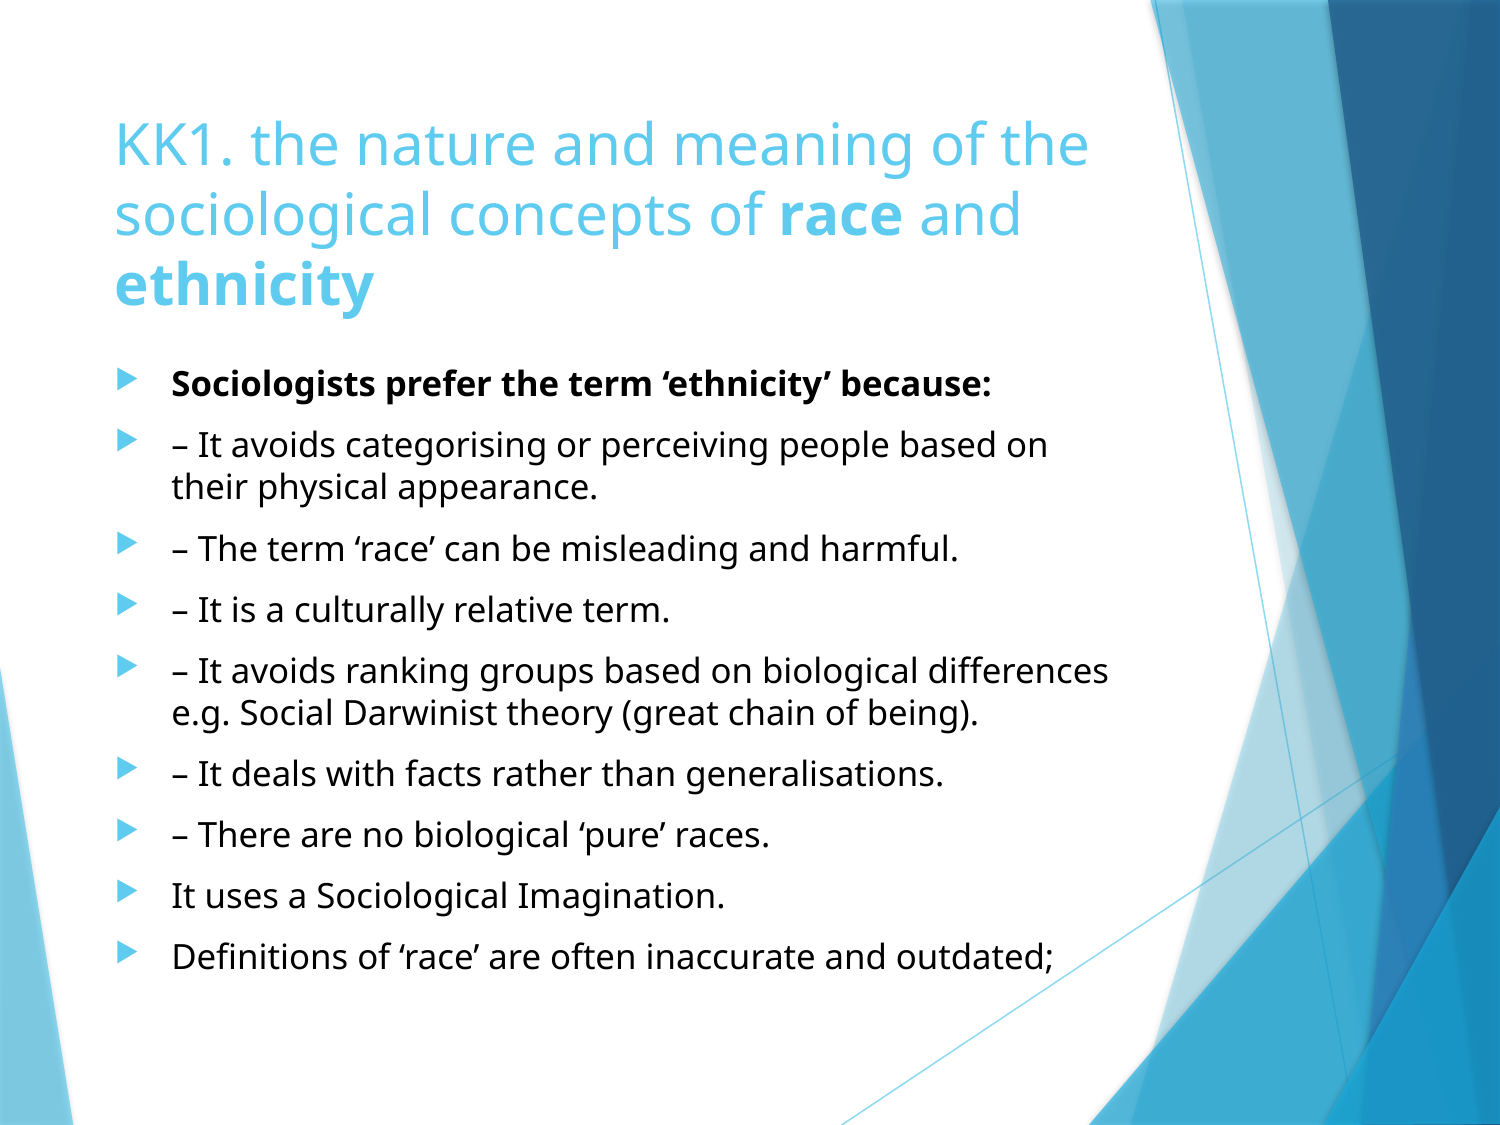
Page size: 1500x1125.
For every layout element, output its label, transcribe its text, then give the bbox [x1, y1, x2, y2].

list Sociologists prefer the term ‘ethnicity’ because: – It avoids categorising or perceiving people based on their physical appearance. – The term ‘race’ can be misleading and harmful. – It is a culturally relative term. – It avoids ranking groups based on biological differences e.g. Social Darwinist theory (great chain of being). – It deals with facts rather than generalisations. – There are no biological ‘pure’ races. It uses a Sociological Imagination. Definitions of ‘race’ are often inaccurate and outdated; [99, 354, 1142, 992]
title KK1. the nature and meaning of the sociological concepts of race and ethnicity [99, 99, 1142, 317]
